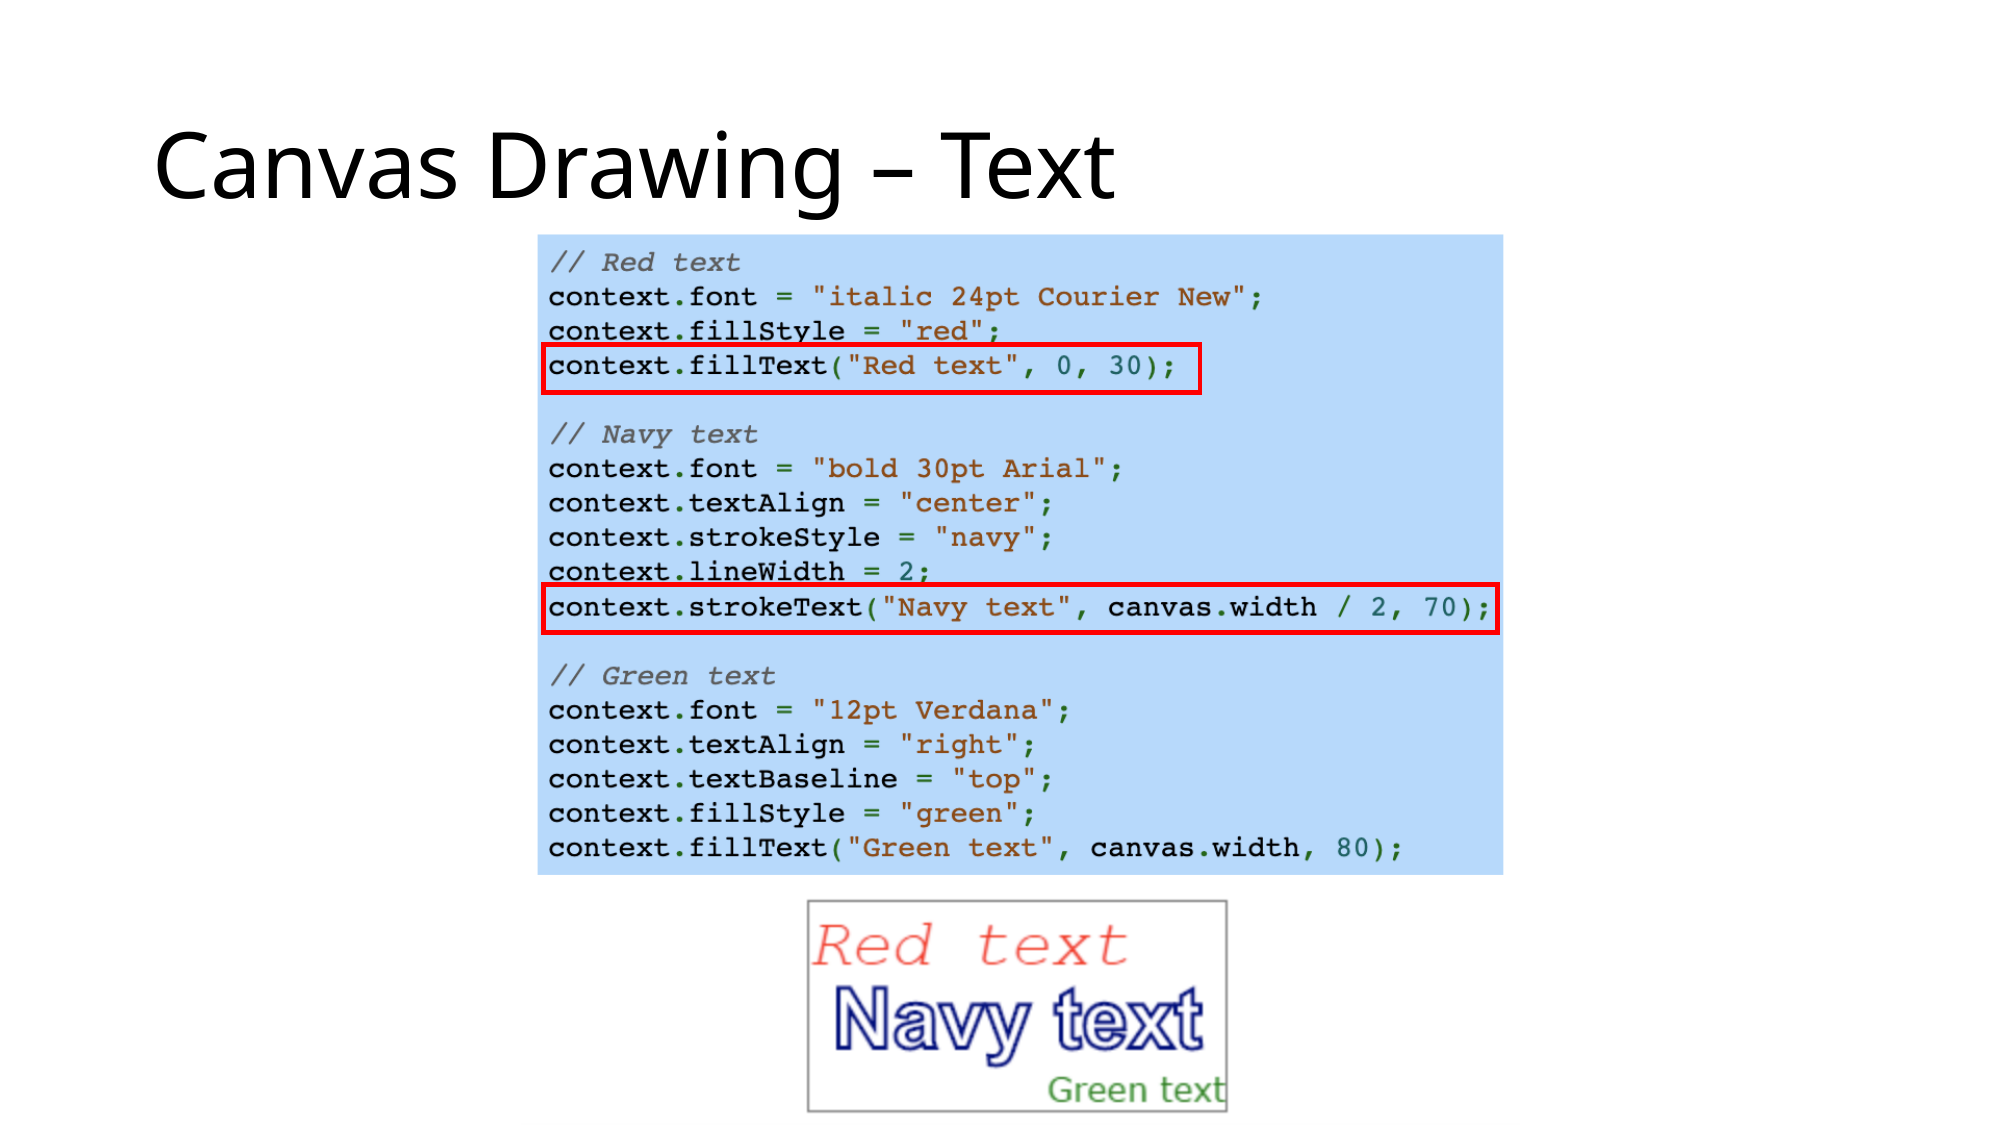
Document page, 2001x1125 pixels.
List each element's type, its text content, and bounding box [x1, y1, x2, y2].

title Canvas Drawing – Text [137, 59, 1863, 278]
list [521, 222, 1520, 1125]
